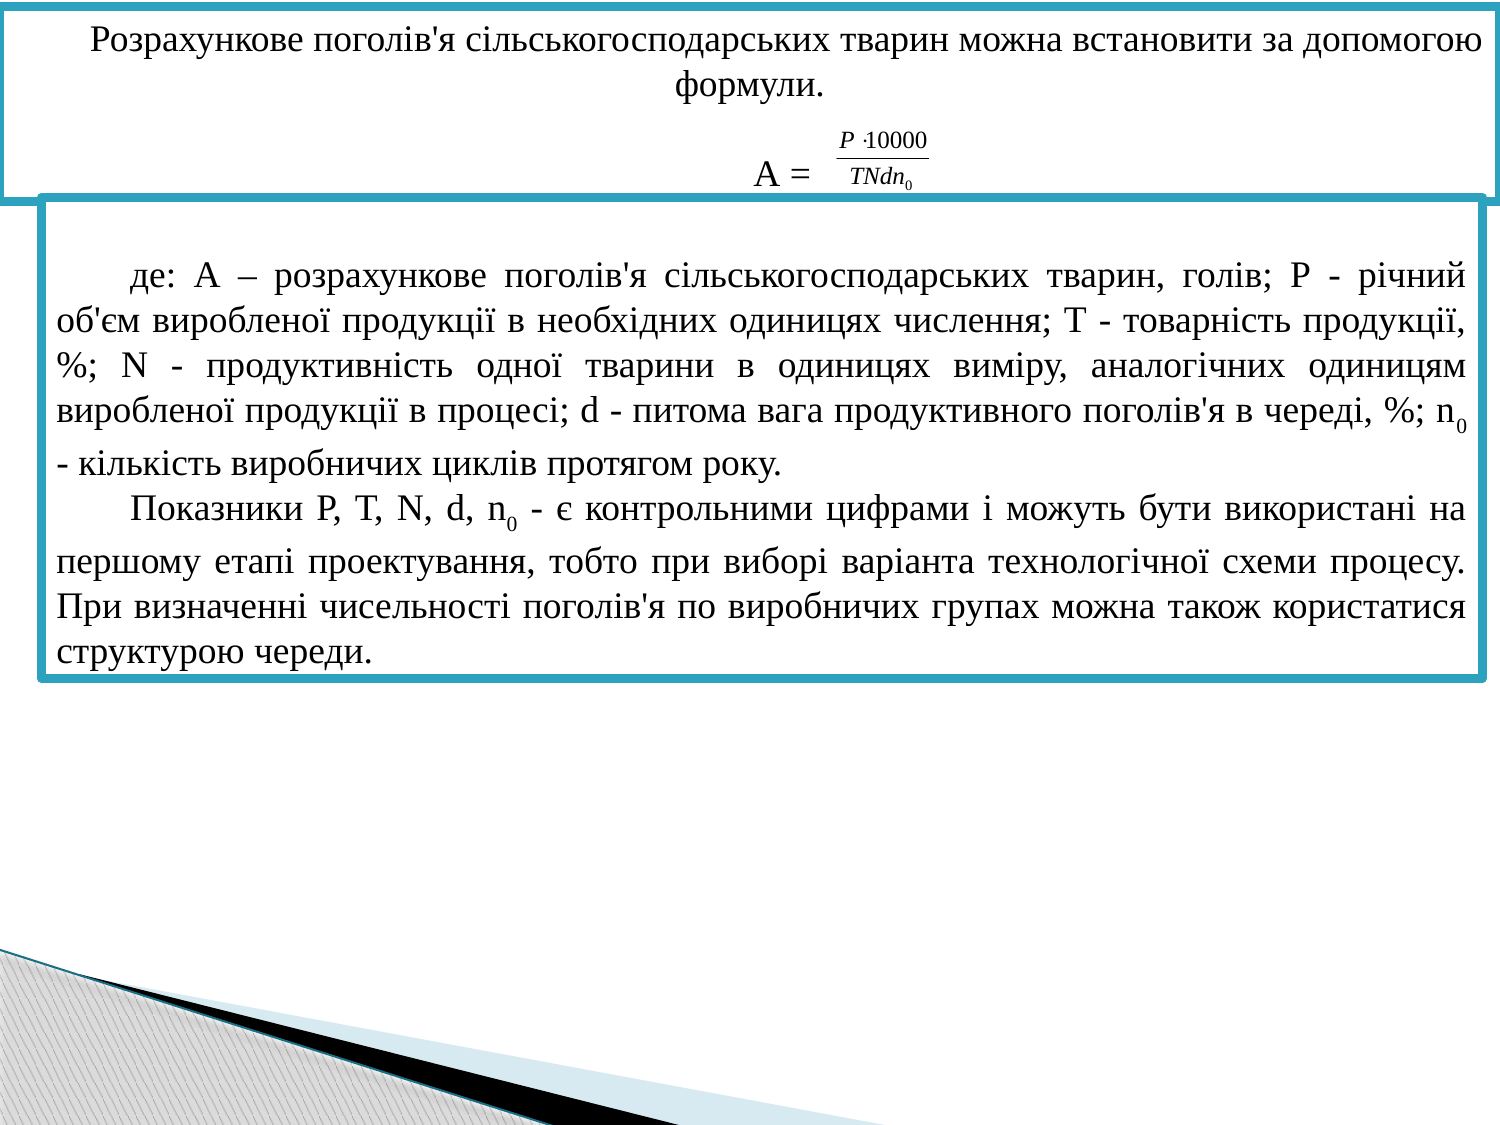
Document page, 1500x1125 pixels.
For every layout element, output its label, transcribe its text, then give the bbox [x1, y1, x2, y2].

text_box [832, 125, 934, 196]
text_box Розрахункове поголів'я сільськогосподарських тварин можна встановити за допомогою формули. А = [0, 2, 1500, 206]
text_box де: А – розрахункове поголів'я сільськогосподарських тварин, голів; Р - річний об'єм виробленої продукції в необхідних одиницях числення; Т - товарність продукції, %; N - продуктивність одної тварини в одиницях виміру, аналогічних одиницям виробленої продукції в процесі; d - питома вага продуктивного поголів'я в череді, %; n0 - кількість виробничих циклів протягом року. Показники Р, Т, N, d, n0 - є контрольними цифрами і можуть бути використані на першому етапі проектування, тобто при виборі варіанта технологічної схеми процесу. При визначенні чисельності поголів'я по виробничих групах можна також користатися структурою череди. [37, 193, 1487, 683]
